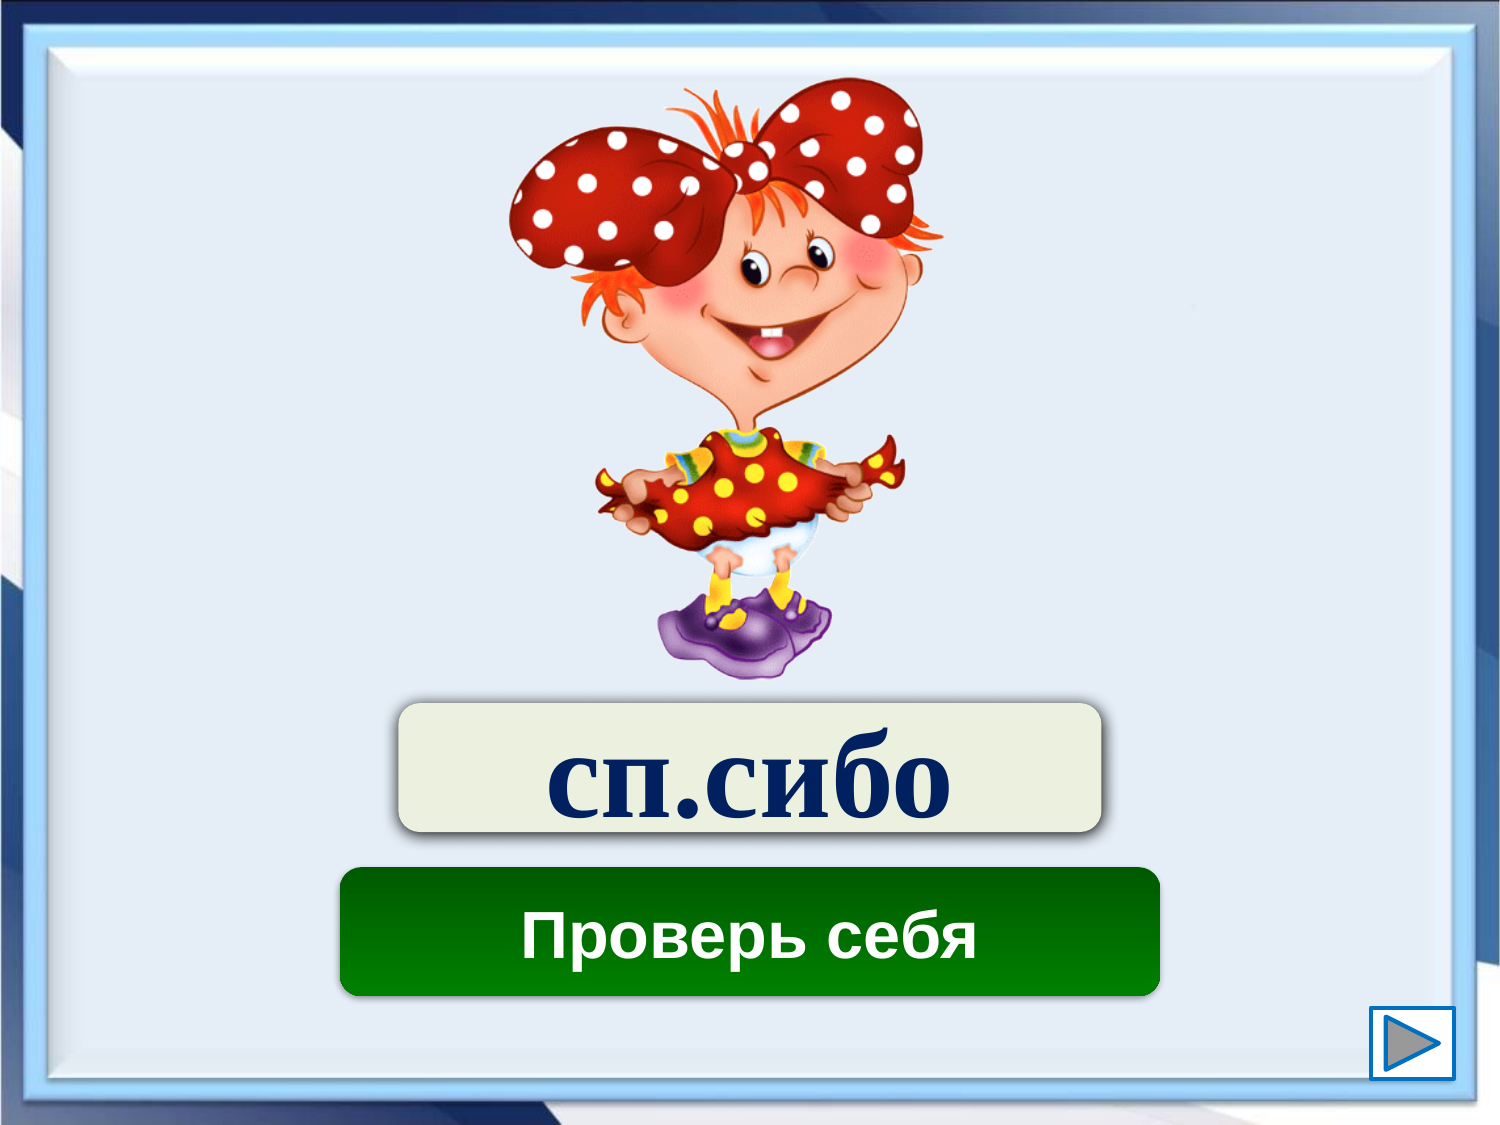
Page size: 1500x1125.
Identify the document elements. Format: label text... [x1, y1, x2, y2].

picture [0, 0, 1500, 1125]
text_box Проверь себя [337, 865, 1163, 999]
text_box сп.сибо [396, 700, 1104, 835]
text_box [1369, 1006, 1456, 1081]
